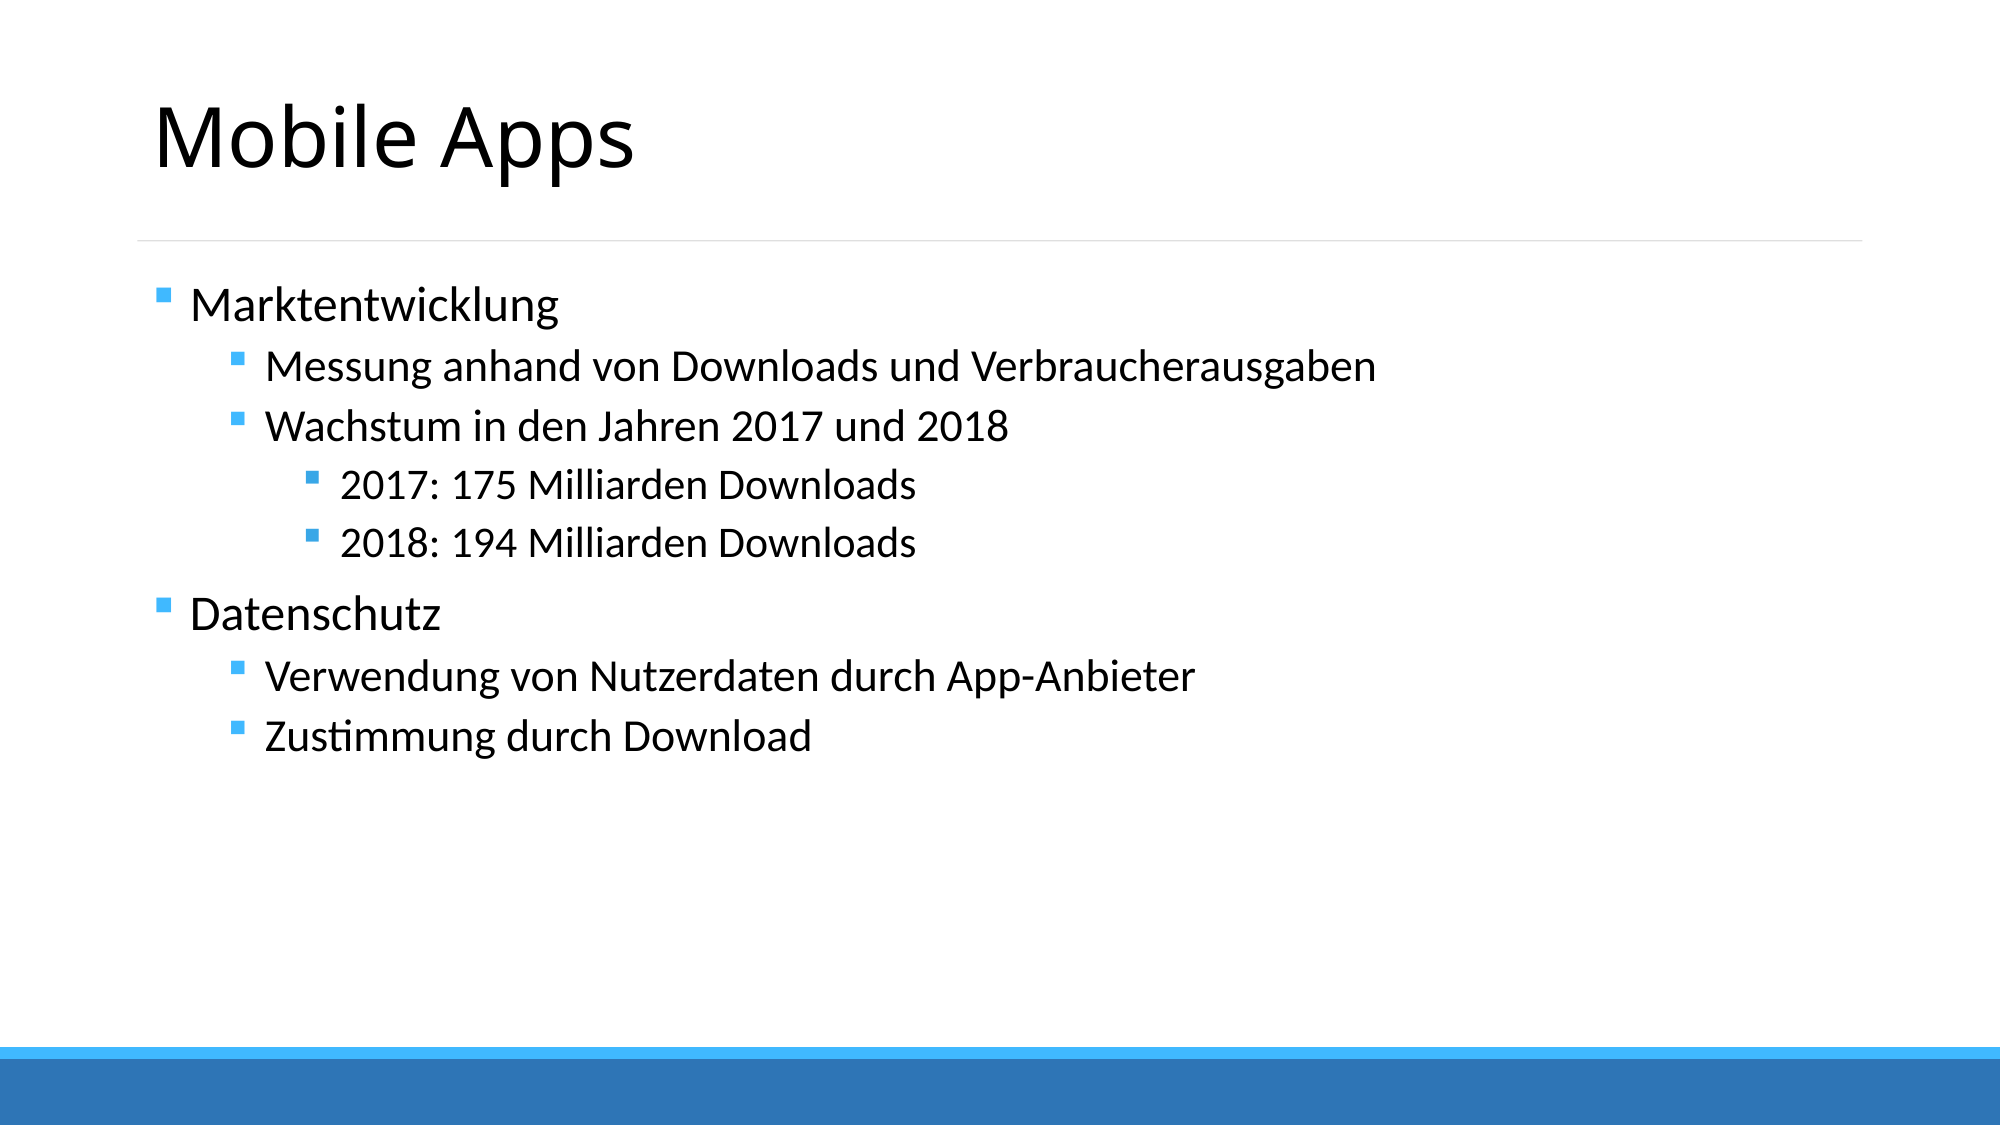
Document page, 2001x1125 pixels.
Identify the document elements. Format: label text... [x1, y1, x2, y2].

title Mobile Apps [137, 48, 1863, 234]
list Marktentwicklung Messung anhand von Downloads und Verbraucherausgaben Wachstum in den Jahren 2017 und 2018 2017: 175 Milliarden Downloads 2018: 194 Milliarden Downloads Datenschutz Verwendung von Nutzerdaten durch App-Anbieter Zustimmung durch Download [137, 270, 1863, 1014]
